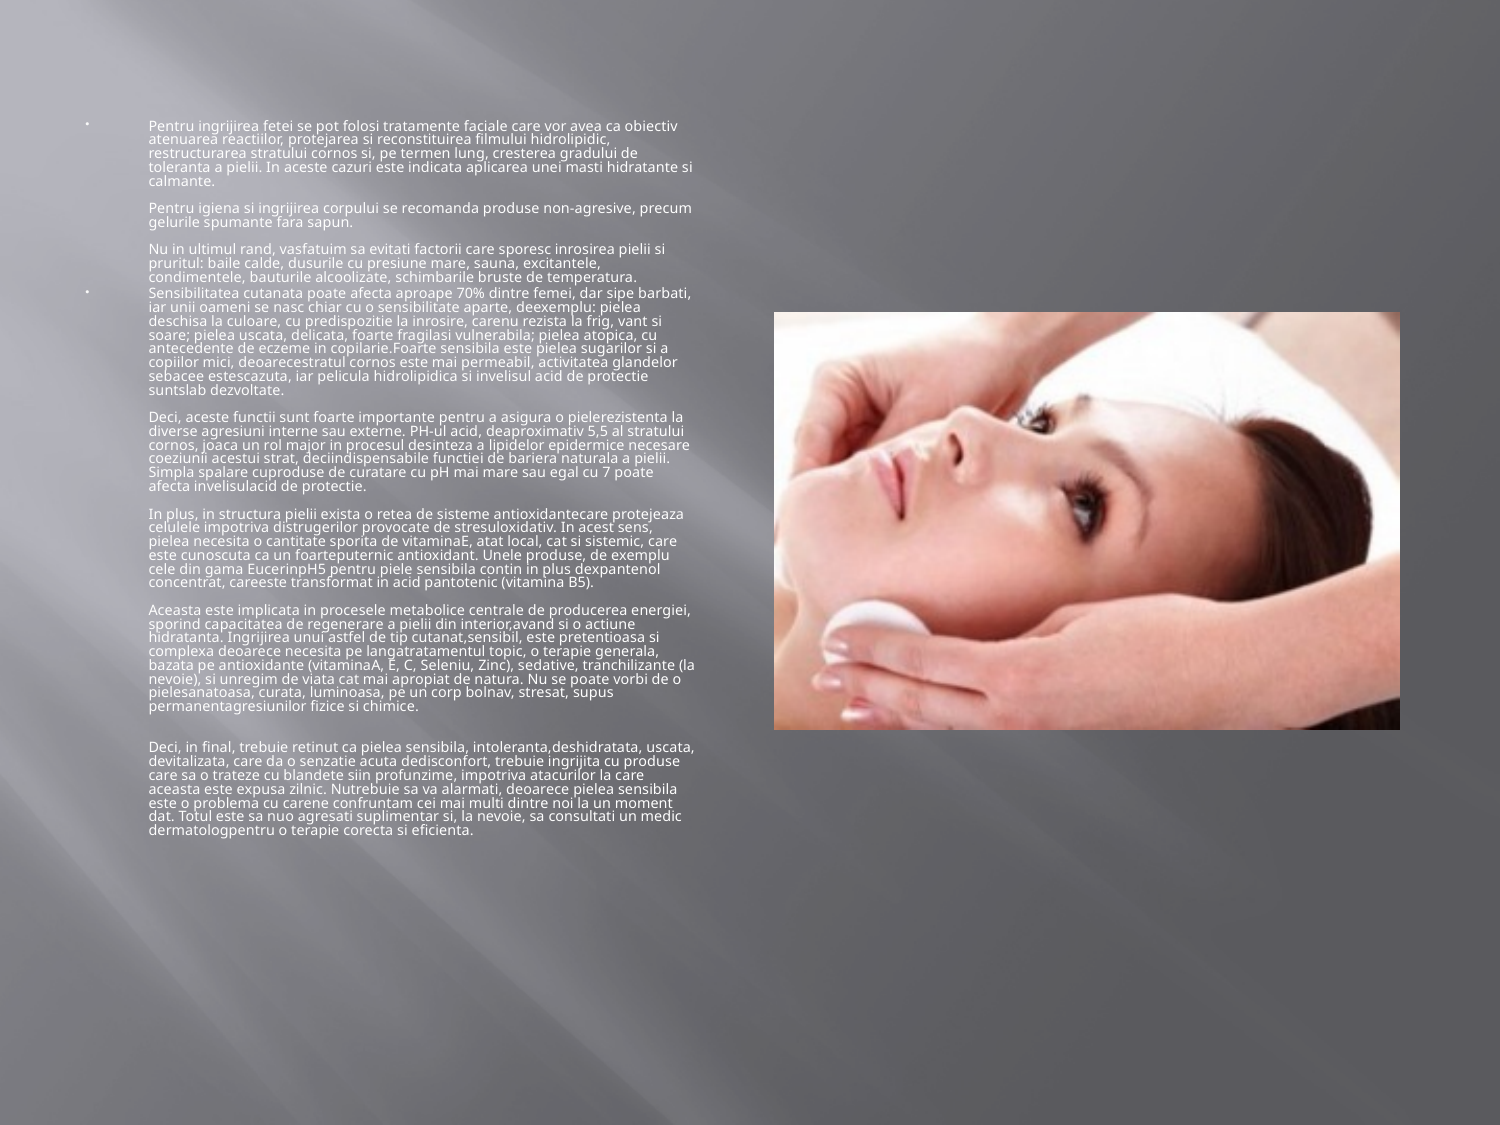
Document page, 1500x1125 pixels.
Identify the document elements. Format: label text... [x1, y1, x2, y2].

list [774, 312, 1401, 730]
list Pentru ingrijirea fetei se pot folosi tratamente faciale care vor avea ca obiectiv atenuarea reactiilor, protejarea si reconstituirea filmului hidrolipidic, restructurarea stratului cornos si, pe termen lung, cresterea gradului de toleranta a pielii. In aceste cazuri este indicata aplicarea unei masti hidratante si calmante. Pentru igiena si ingrijirea corpului se recomanda produse non-agresive, precum gelurile spumante fara sapun. Nu in ultimul rand, vasfatuim sa evitati factorii care sporesc inrosirea pielii si pruritul: baile calde, dusurile cu presiune mare, sauna, excitantele, condimentele, bauturile alcoolizate, schimbarile bruste de temperatura. Sensibilitatea cutanata poate afecta aproape 70% dintre femei, dar sipe barbati, iar unii oameni se nasc chiar cu o sensibilitate aparte, deexemplu: pielea deschisa la culoare, cu predispozitie la inrosire, carenu rezista la frig, vant si soare; pielea uscata, delicata, foarte fragilasi vulnerabila; pielea atopica, cu antecedente de eczeme in copilarie.Foarte sensibila este pielea sugarilor si a copiilor mici, deoarecestratul cornos este mai permeabil, activitatea glandelor sebacee estescazuta, iar pelicula hidrolipidica si invelisul acid de protectie suntslab dezvoltate. Deci, aceste functii sunt foarte importante pentru a asigura o pielerezistenta la diverse agresiuni interne sau externe. PH-ul acid, deaproximativ 5,5 al stratului cornos, joaca un rol major in procesul desinteza a lipidelor epidermice necesare coeziunii acestui strat, deciindispensabile functiei de bariera naturala a pielii. Simpla spalare cuproduse de curatare cu pH mai mare sau egal cu 7 poate afecta invelisulacid de protectie. In plus, in structura pielii exista o retea de sisteme antioxidantecare protejeaza celulele impotriva distrugerilor provocate de stresuloxidativ. In acest sens, pielea necesita o cantitate sporita de vitaminaE, atat local, cat si sistemic, care este cunoscuta ca un foarteputernic antioxidant. Unele produse, de exemplu cele din gama EucerinpH5 pentru piele sensibila contin in plus dexpantenol concentrat, careeste transformat in acid pantotenic (vitamina B5). Aceasta este implicata in procesele metabolice centrale de producerea energiei, sporind capacitatea de regenerare a pielii din interior,avand si o actiune hidratanta. Ingrijirea unui astfel de tip cutanat,sensibil, este pretentioasa si complexa deoarece necesita pe langatratamentul topic, o terapie generala, bazata pe antioxidante (vitaminaA, E, C, Seleniu, Zinc), sedative, tranchilizante (la nevoie), si unregim de viata cat mai apropiat de natura. Nu se poate vorbi de o pielesanatoasa, curata, luminoasa, pe un corp bolnav, stresat, supus permanentagresiunilor fizice si chimice. Deci, in final, trebuie retinut ca pielea sensibila, intoleranta,deshidratata, uscata, devitalizata, care da o senzatie acuta dedisconfort, trebuie ingrijita cu produse care sa o trateze cu blandete siin profunzime, impotriva atacurilor la care aceasta este expusa zilnic. Nutrebuie sa va alarmati, deoarece pielea sensibila este o problema cu carene confruntam cei mai multi dintre noi la un moment dat. Totul este sa nuo agresati suplimentar si, la nevoie, sa consultati un medic dermatologpentru o terapie corecta si eficienta. [49, 112, 713, 856]
